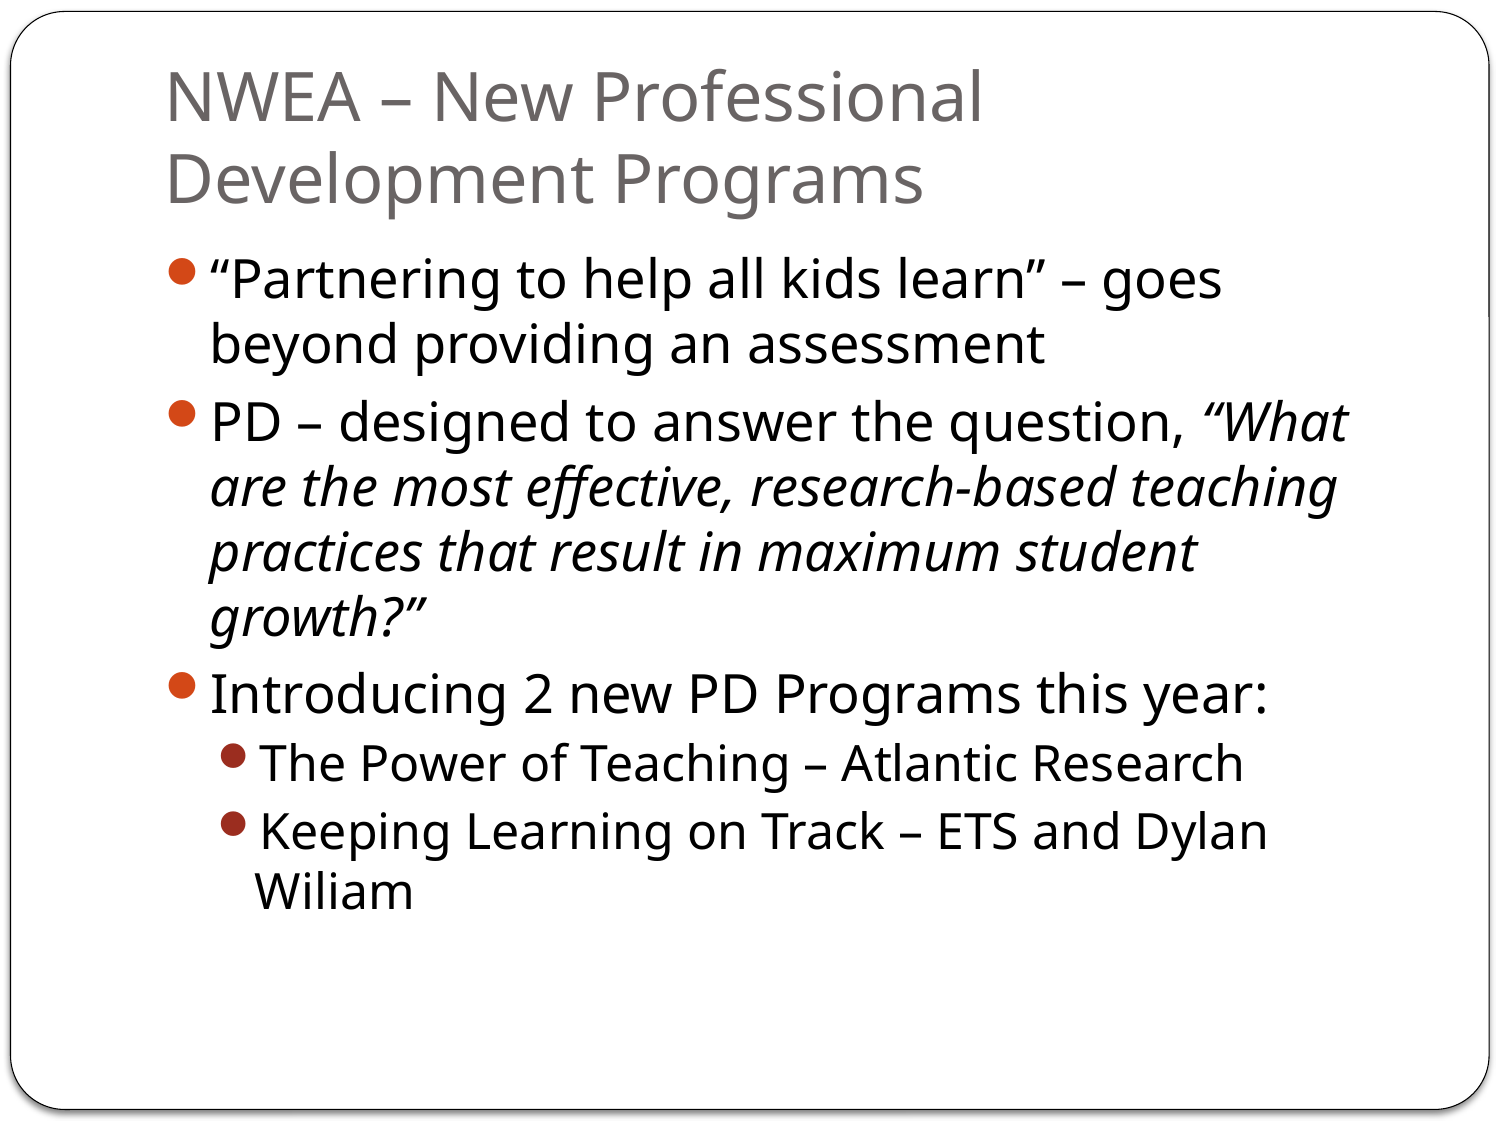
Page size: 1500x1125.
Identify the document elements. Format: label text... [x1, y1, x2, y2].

title NWEA – New Professional Development Programs [150, 45, 1425, 233]
list “Partnering to help all kids learn” – goes beyond providing an assessment PD – designed to answer the question, “What are the most effective, research-based teaching practices that result in maximum student growth?” Introducing 2 new PD Programs this year: The Power of Teaching – Atlantic Research Keeping Learning on Track – ETS and Dylan Wiliam [150, 237, 1425, 988]
